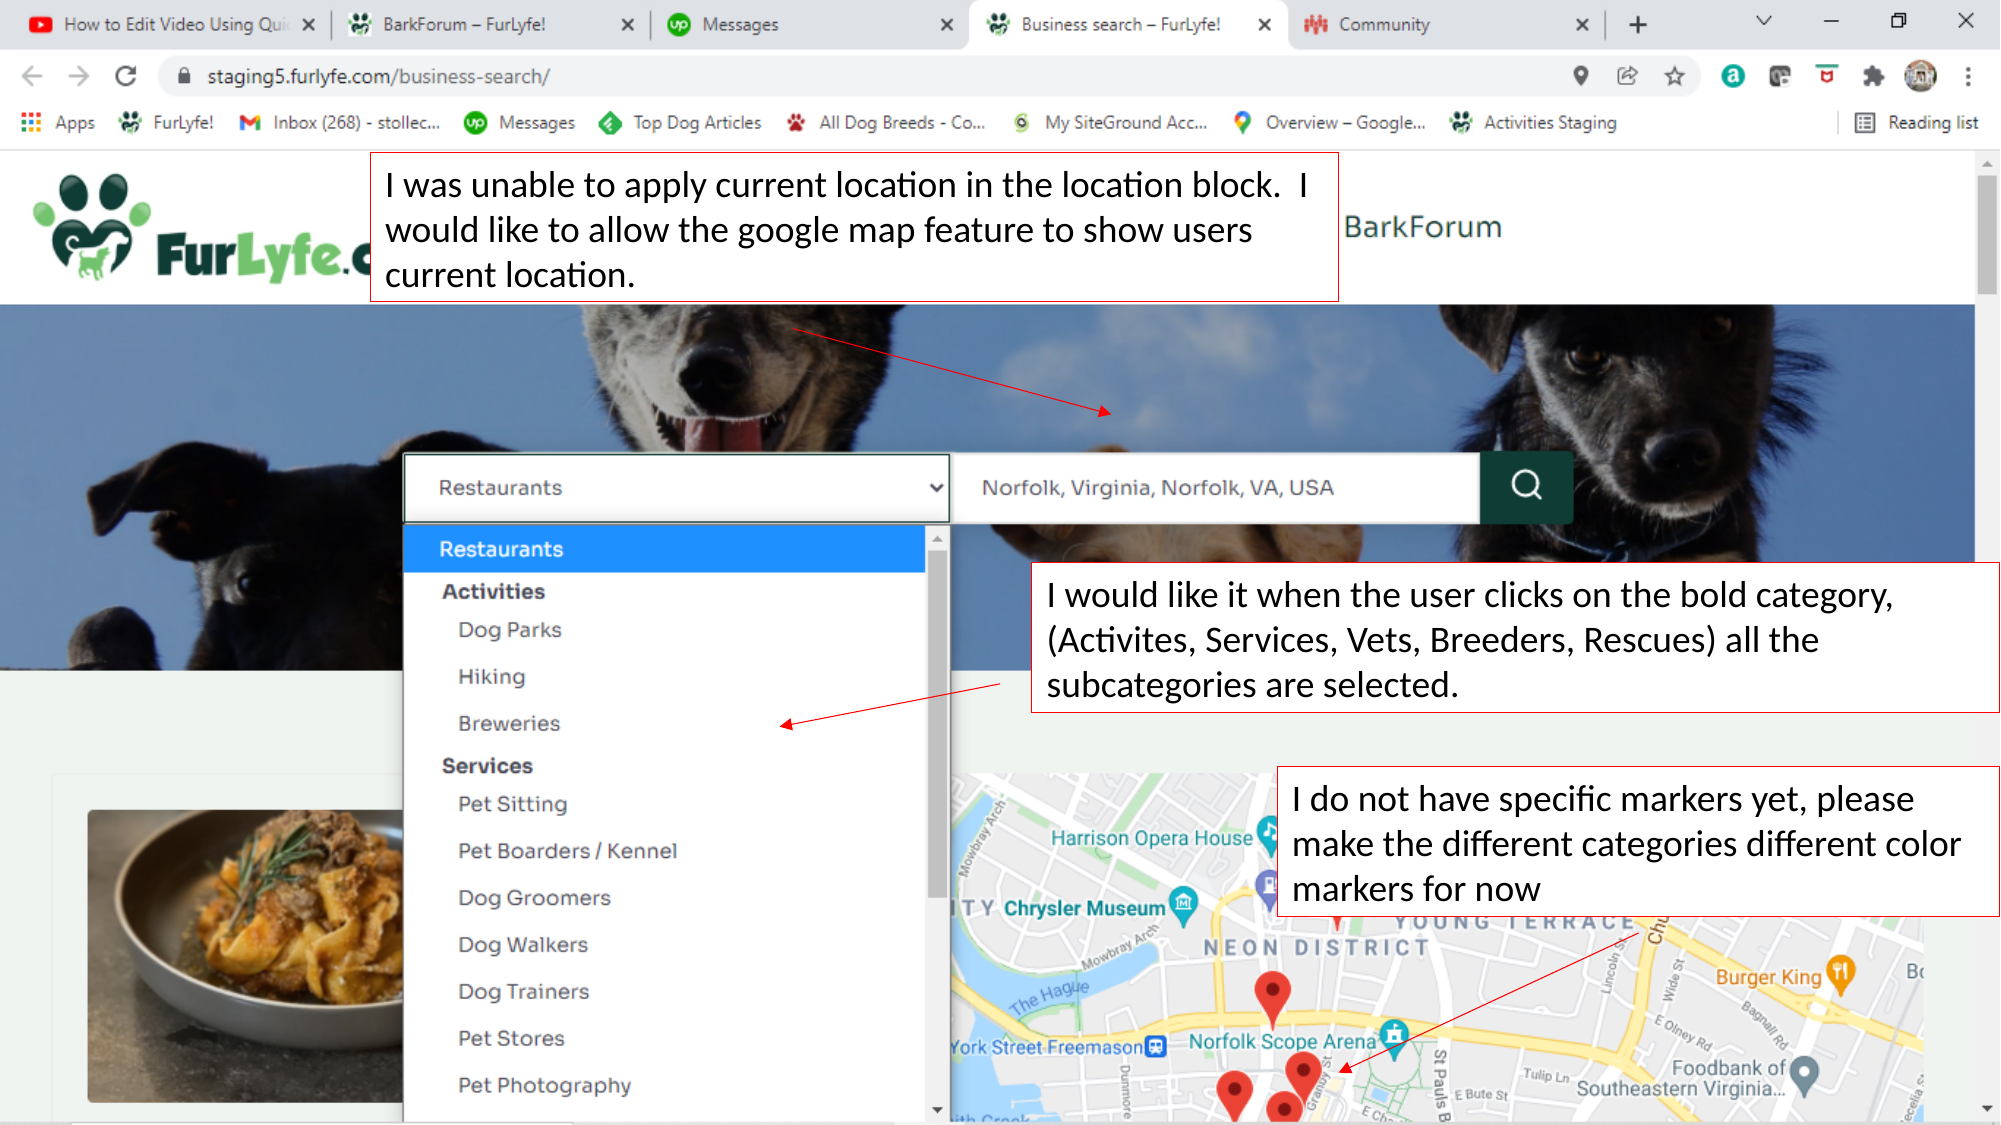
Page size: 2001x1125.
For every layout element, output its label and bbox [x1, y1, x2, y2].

text_box [793, 328, 1112, 415]
text_box [1338, 932, 1639, 1073]
picture [0, 0, 2000, 1125]
text_box [779, 683, 1000, 727]
